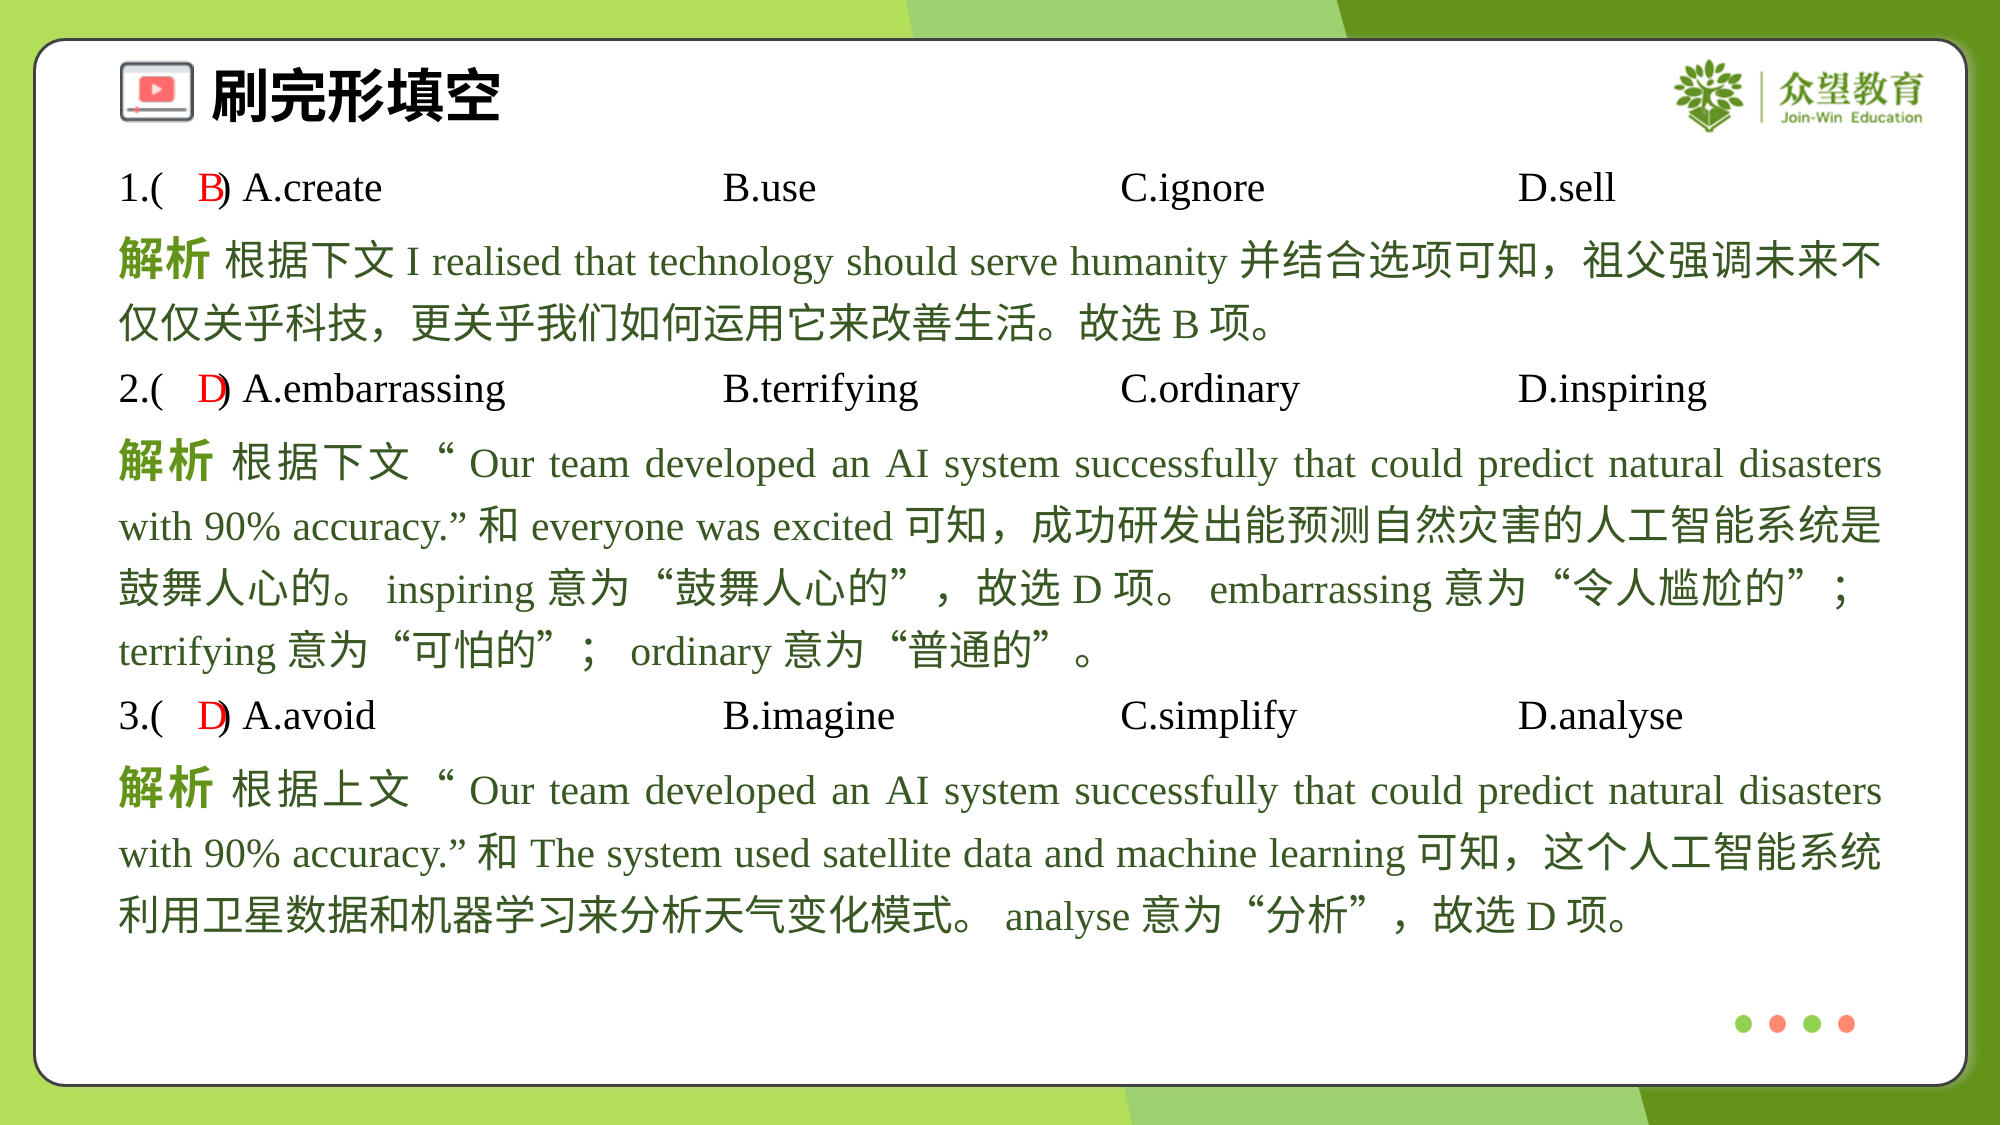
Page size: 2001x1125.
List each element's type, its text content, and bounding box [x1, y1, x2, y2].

text_box 3.( ) A.avoid B.imagine C.simplify D.analyse [233, 675, 1883, 733]
text_box 2.( ) A.embarrassing B.terrifying C.ordinary D.inspiring [118, 348, 192, 406]
text_box D [192, 675, 233, 733]
picture [0, 0, 2000, 1125]
text_box D [192, 348, 233, 406]
text_box 3.( ) A.avoid B.imagine C.simplify D.analyse [118, 675, 192, 733]
text_box B [192, 146, 231, 205]
text_box 2.( ) A.embarrassing B.terrifying C.ordinary D.inspiring [233, 348, 1883, 406]
text_box 解析 根据下文“Our team developed an AI system successfully that could predict natural disasters with 90% accuracy.”和everyone was excited可知，成功研发出能预测自然灾害的人工智能系统是鼓舞人心的。inspiring意为“鼓舞人心的”，故选D项。embarrassing意为“令人尴尬的”；terrifying意为“可怕的”；ordinary意为“普通的”。 [118, 417, 1883, 670]
text_box 解析 根据下文I realised that technology should serve humanity并结合选项可知，祖父强调未来不仅仅关乎科技，更关乎我们如何运用它来改善生活。故选B项。 [118, 215, 1883, 343]
text_box 1.( ) A.create B.use C.ignore D.sell [118, 146, 192, 204]
text_box 1.( ) A.create B.use C.ignore D.sell [231, 146, 1883, 204]
text_box 解析 根据上文“Our team developed an AI system successfully that could predict natural disasters with 90% accuracy.”和The system used satellite data and machine learning可知，这个人工智能系统利用卫星数据和机器学习来分析天气变化模式。analyse意为“分析”，故选D项。 [118, 744, 1883, 934]
